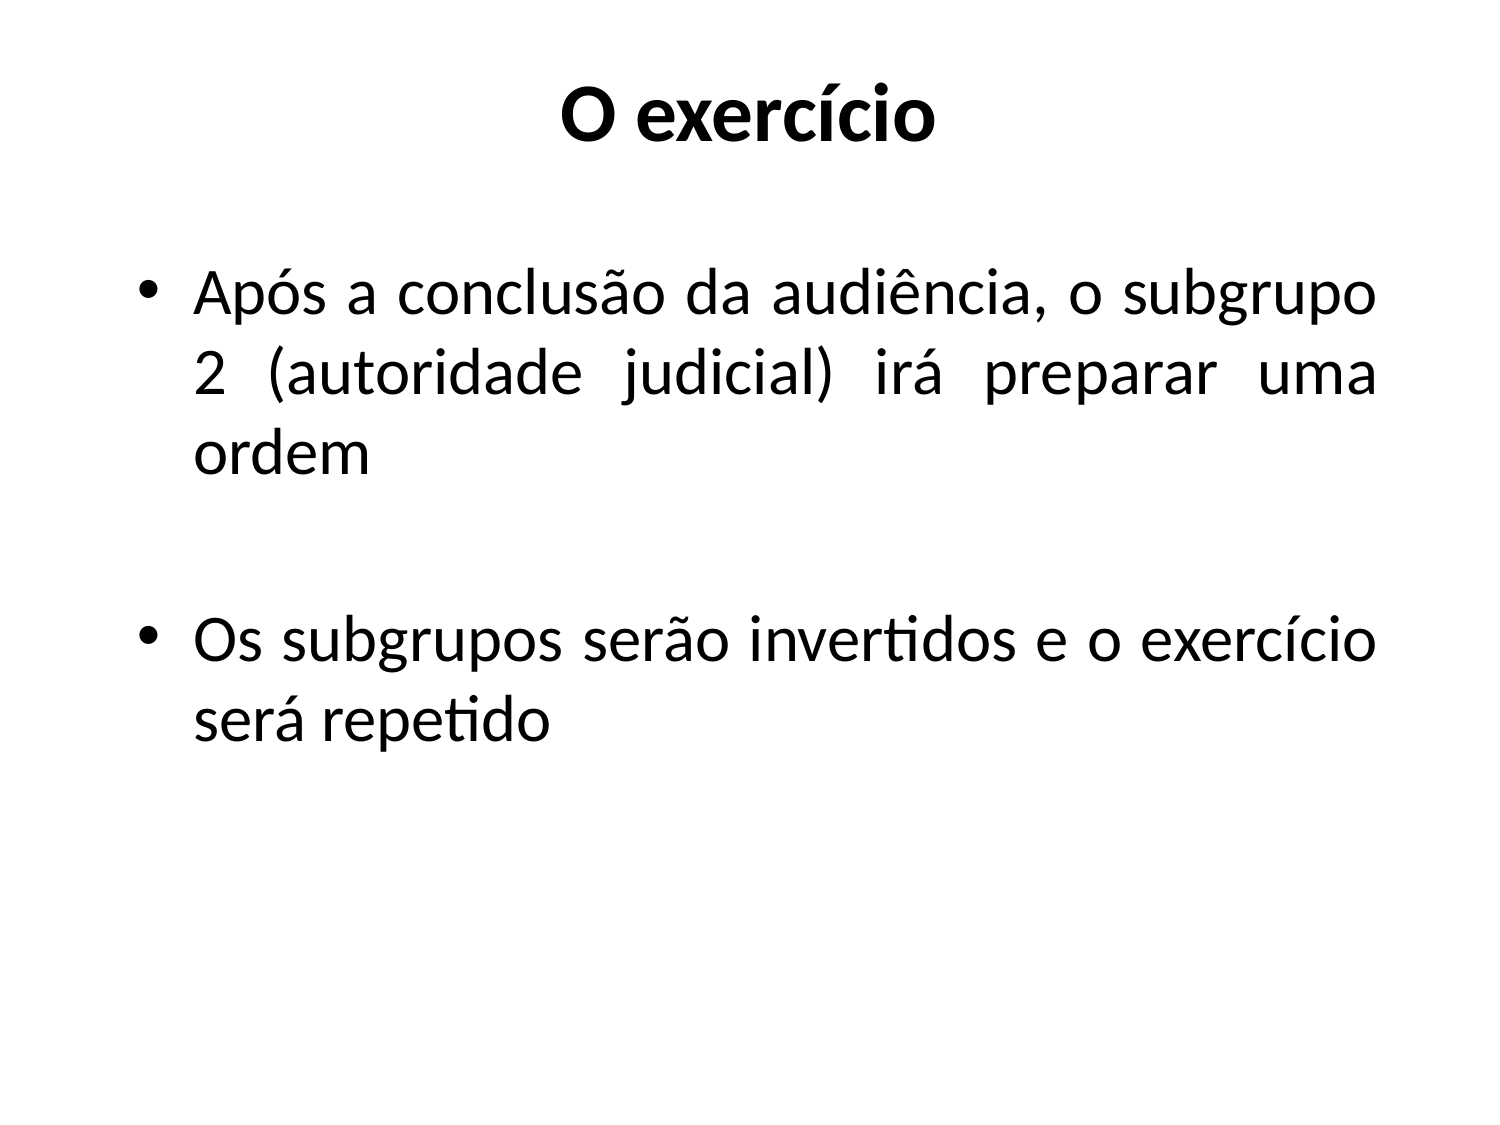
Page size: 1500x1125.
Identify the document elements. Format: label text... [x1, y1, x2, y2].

text_box O exercício [83, 51, 1433, 239]
text_box Após a conclusão da audiência, o subgrupo 2 (autoridade judicial) irá preparar uma ordem Os subgrupos serão invertidos e o exercício será repetido [122, 240, 1394, 880]
